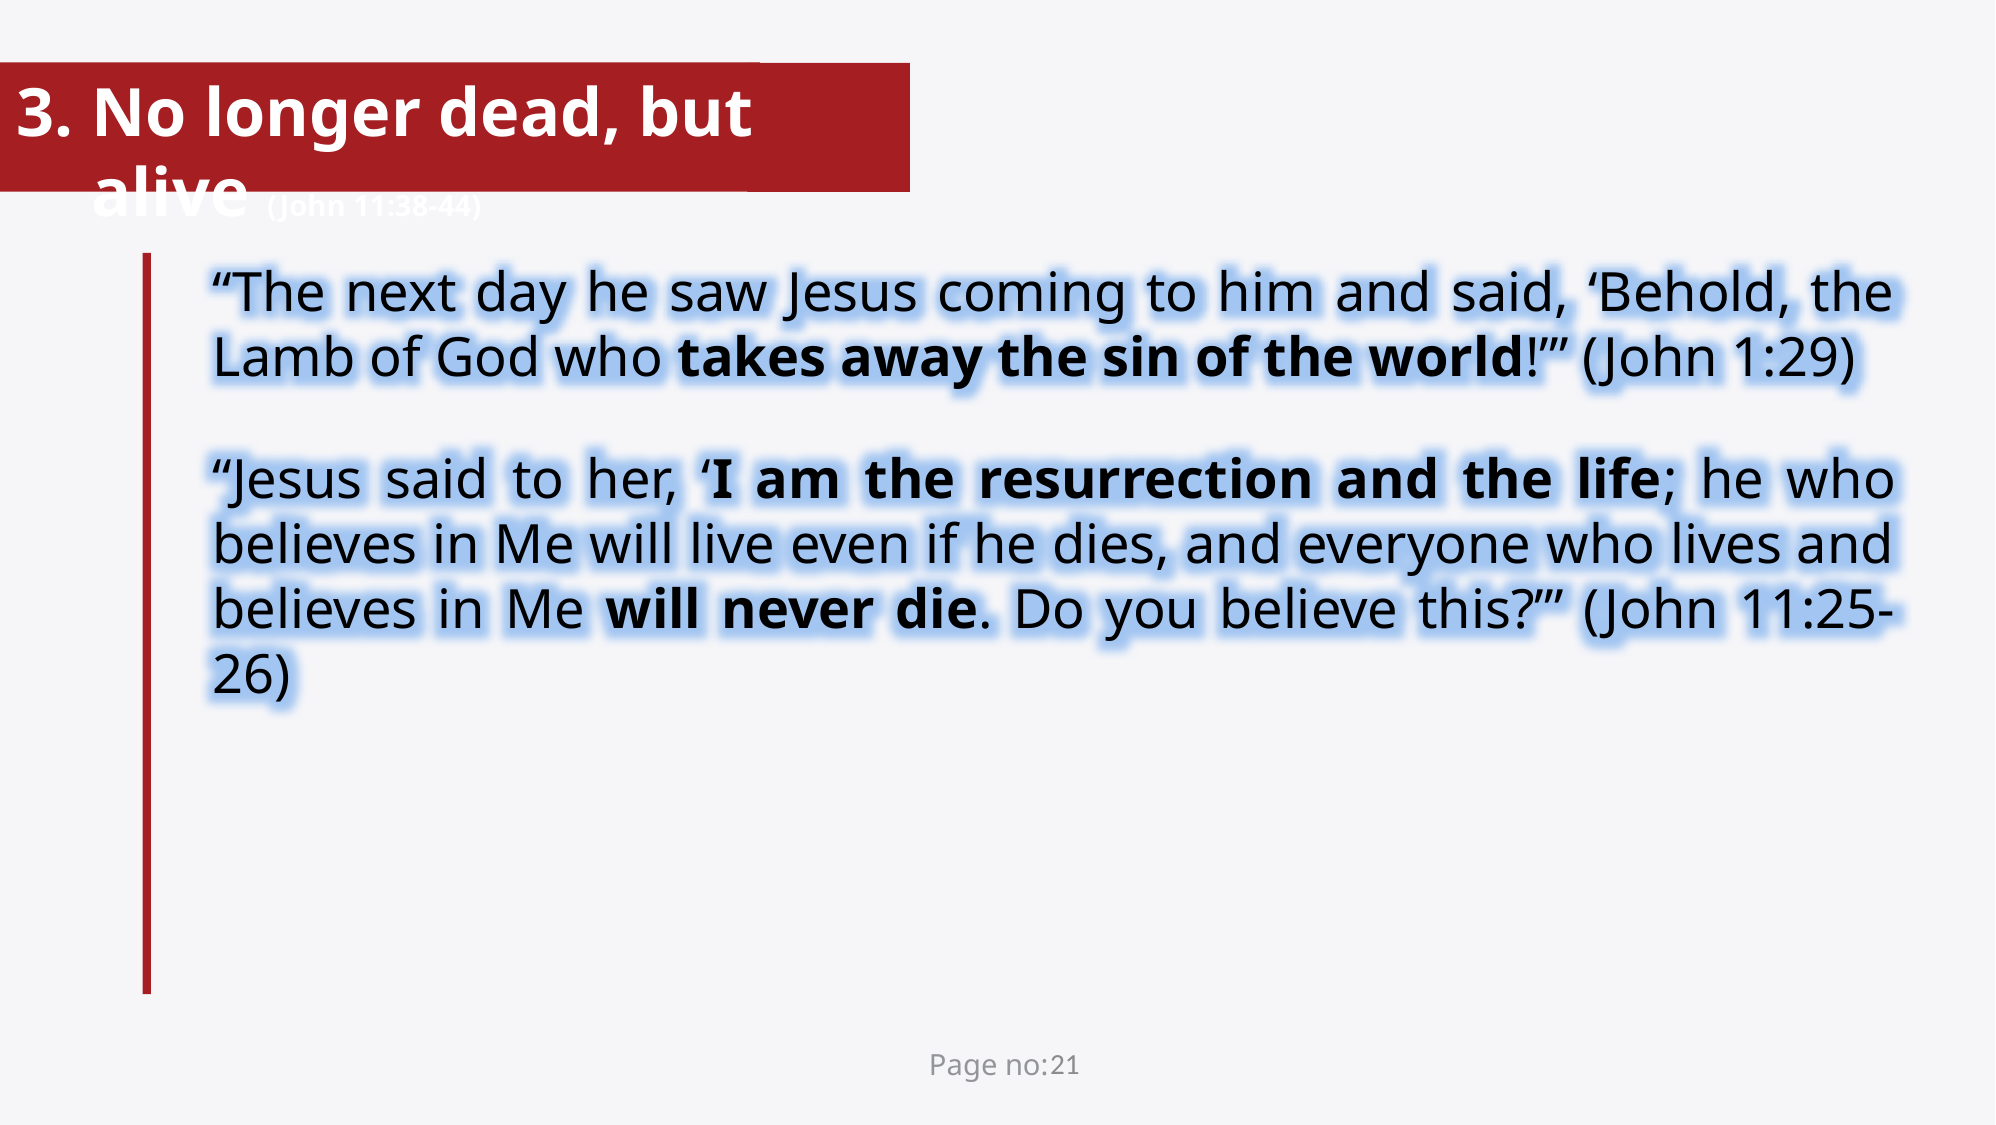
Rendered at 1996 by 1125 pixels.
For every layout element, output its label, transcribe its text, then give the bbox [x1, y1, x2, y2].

text_box “Jesus said to her, ‘I am the resurrection and the life; he who believes in Me will live even if he dies, and everyone who lives and believes in Me will never die. Do you believe this?’” (John 11:25-26) [198, 437, 1911, 712]
text_box “The next day he saw Jesus coming to him and said, ‘Behold, the Lamb of God who takes away the sin of the world!’” (John 1:29) [198, 249, 1911, 395]
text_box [1, 62, 911, 194]
